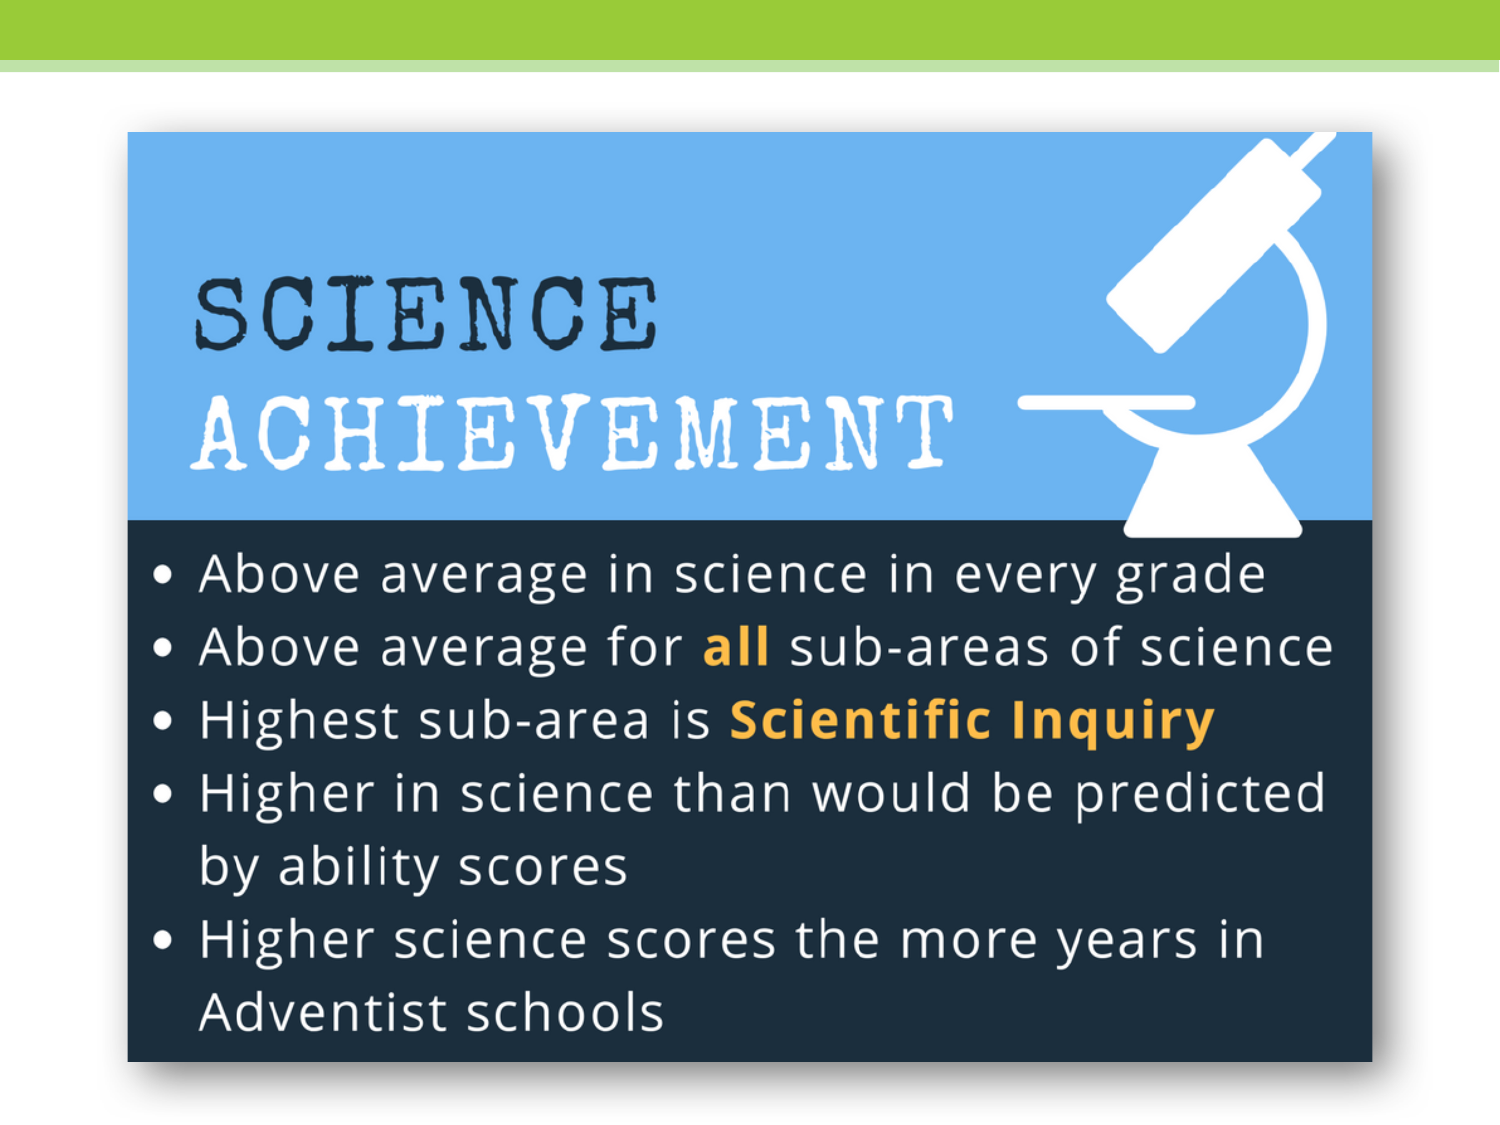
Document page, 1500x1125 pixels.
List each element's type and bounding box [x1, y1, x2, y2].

picture [127, 131, 1373, 1063]
